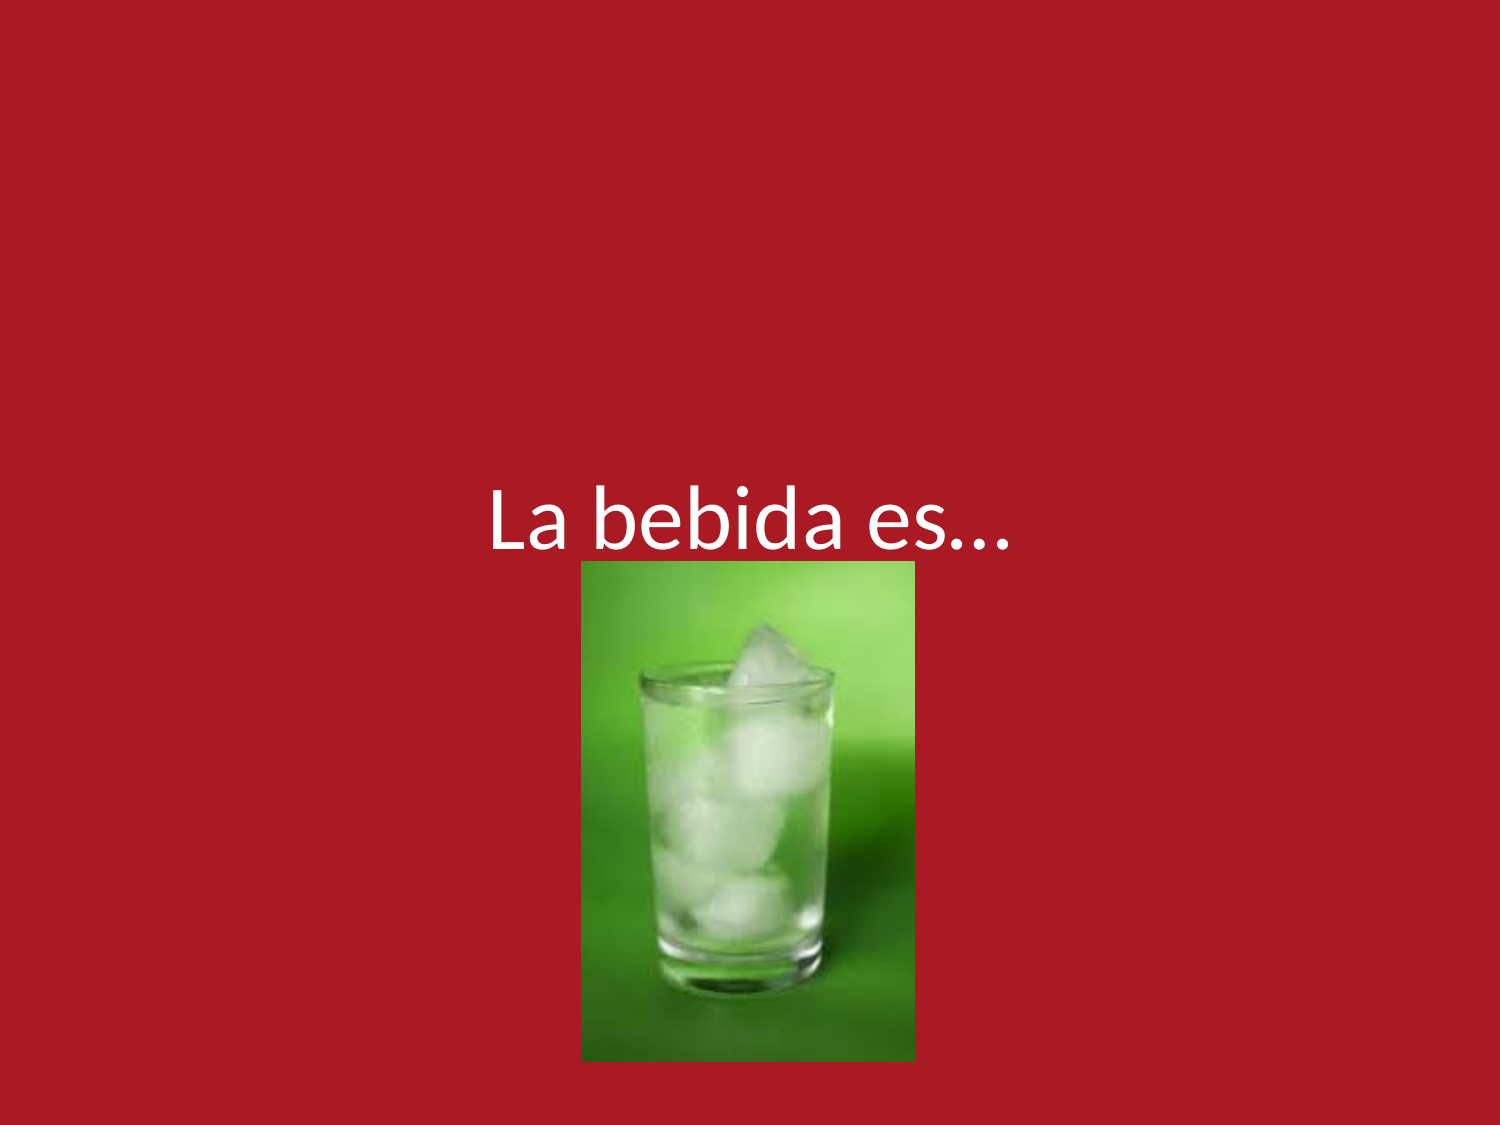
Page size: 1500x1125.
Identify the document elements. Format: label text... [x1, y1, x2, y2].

title La bebida es… [75, 45, 1425, 980]
picture [581, 561, 916, 1063]
